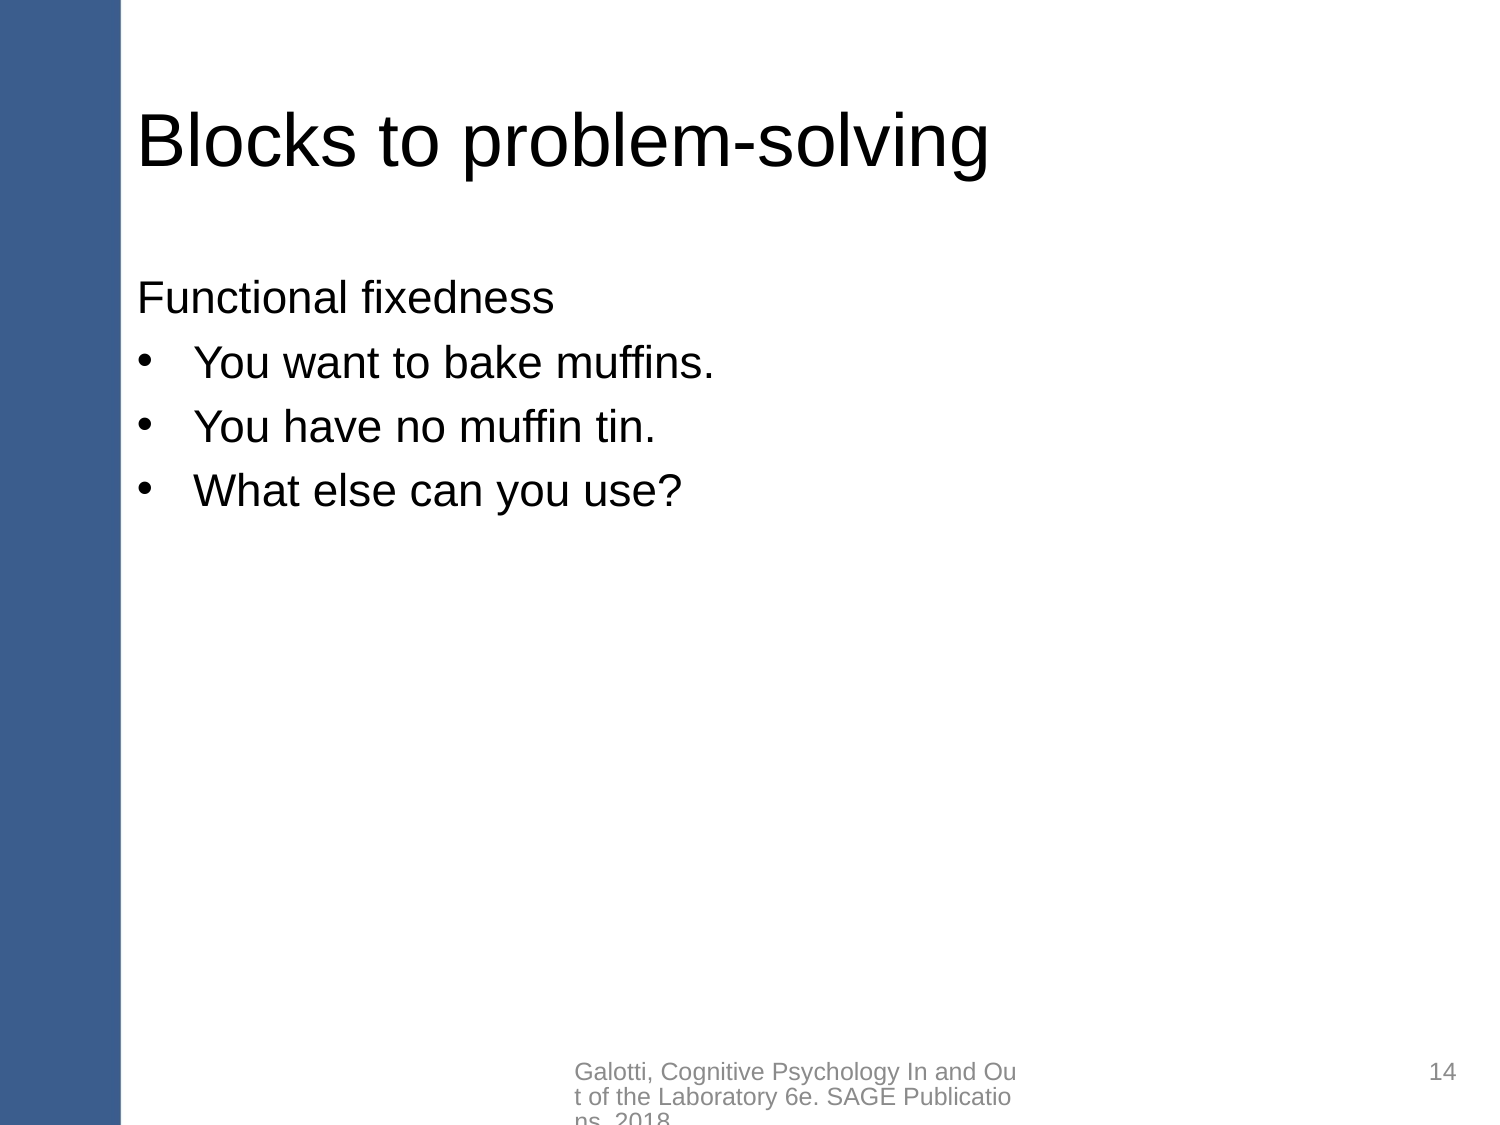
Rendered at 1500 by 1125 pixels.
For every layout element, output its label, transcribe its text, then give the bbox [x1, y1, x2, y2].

picture [0, 0, 1500, 1125]
slide_number 14 [1121, 1040, 1472, 1101]
footer Galotti, Cognitive Psychology In and Out of the Laboratory 6e. SAGE Publications, 2018. [559, 1040, 1035, 1101]
title Blocks to problem-solving [121, 43, 1472, 231]
list Functional fixedness You want to bake muffins. You have no muffin tin. What else can you use? [121, 260, 1472, 1004]
